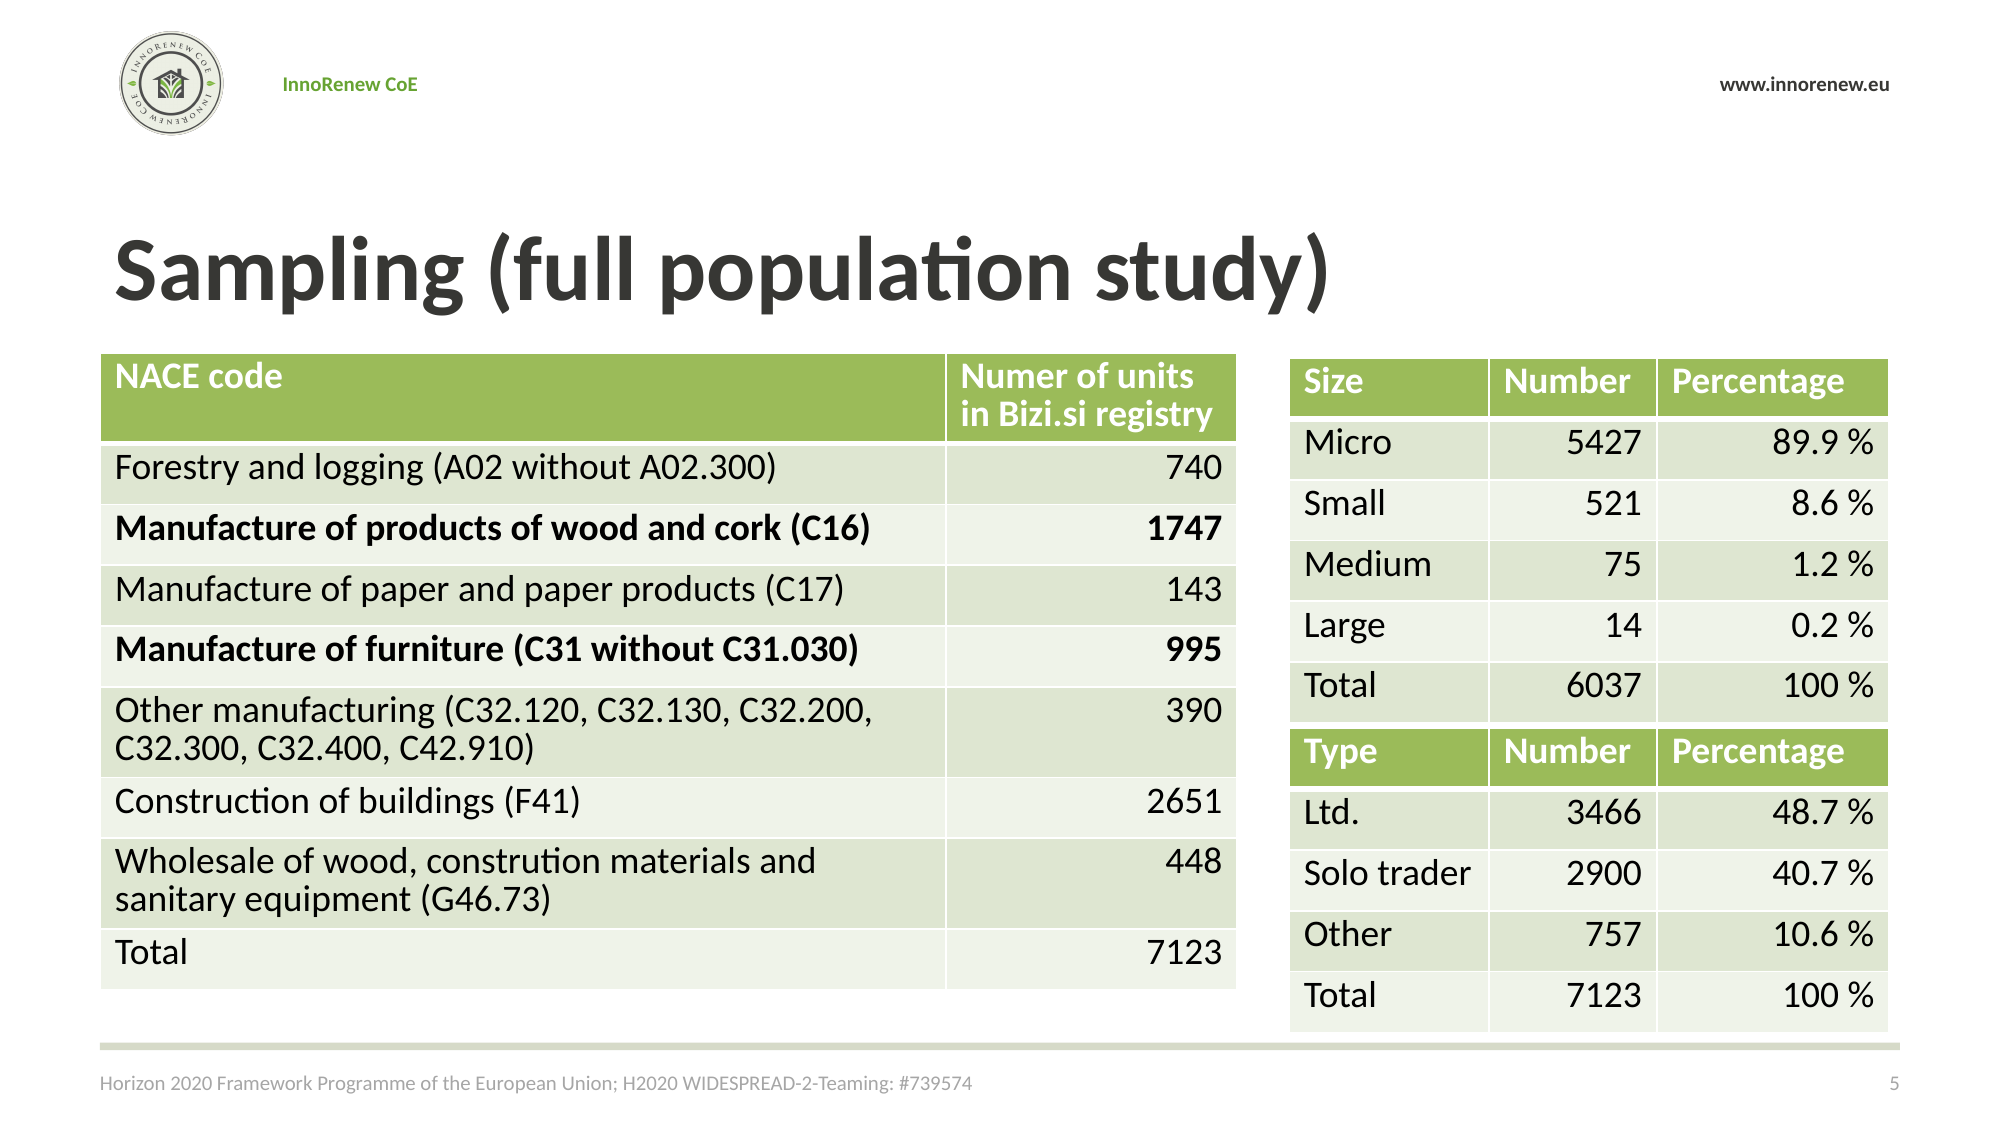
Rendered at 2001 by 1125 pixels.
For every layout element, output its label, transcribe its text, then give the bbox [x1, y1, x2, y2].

table_cell Wholesale of wood, constrution materials and sanitary equipment (G46.73) [101, 839, 945, 928]
table_cell 448 [947, 839, 1236, 928]
table_cell Forestry and logging (A02 without A02.300) [101, 446, 945, 504]
table_header Size [1290, 359, 1488, 416]
table_cell 2651 [947, 778, 1236, 837]
table_cell 100 % [1658, 972, 1888, 1032]
table_cell Total [101, 930, 945, 989]
table_cell Ltd. [1290, 792, 1488, 849]
table_cell Manufacture of products of wood and cork (C16) [101, 505, 945, 564]
table_cell Solo trader [1290, 851, 1488, 910]
title Sampling (full population study) [99, 169, 1900, 358]
table_cell 2900 [1490, 851, 1656, 910]
table_cell Other [1290, 912, 1488, 971]
table_header Percentage [1658, 359, 1888, 416]
table_cell 7123 [947, 930, 1236, 989]
table_cell 0.2 % [1658, 602, 1888, 661]
table_header Number [1490, 359, 1656, 416]
table_cell Large [1290, 602, 1488, 661]
table_cell 48.7 % [1658, 792, 1888, 849]
table_cell 390 [947, 688, 1236, 777]
slide_number 5 [1433, 1042, 1900, 1103]
table_cell 1.2 % [1658, 541, 1888, 600]
table_header Numer of units in Bizi.si registry [947, 354, 1236, 441]
footer Horizon 2020 Framework Programme of the European Union; H2020 WIDESPREAD-2-Teaming: #739574 [99, 1042, 1340, 1103]
table_cell 3466 [1490, 792, 1656, 849]
table_cell Total [1290, 663, 1488, 722]
table_cell Micro [1290, 422, 1488, 479]
table_cell 6037 [1490, 663, 1656, 722]
table_cell 5427 [1490, 422, 1656, 479]
table_cell 8.6 % [1658, 481, 1888, 540]
table_cell 40.7 % [1658, 851, 1888, 910]
table_cell Total [1290, 972, 1488, 1032]
table_cell Manufacture of furniture (C31 without C31.030) [101, 627, 945, 686]
table_cell Manufacture of paper and paper products (C17) [101, 566, 945, 625]
table_cell 89.9 % [1658, 422, 1888, 479]
table_cell Other manufacturing (C32.120, C32.130, C32.200, C32.300, C32.400, C42.910) [101, 688, 945, 777]
table_cell 757 [1490, 912, 1656, 971]
table_cell 100 % [1658, 663, 1888, 722]
table_header Number [1490, 729, 1656, 786]
table_cell 143 [947, 566, 1236, 625]
table_header Type [1290, 729, 1488, 786]
picture [117, 30, 225, 137]
table_cell 14 [1490, 602, 1656, 661]
table_cell 995 [947, 627, 1236, 686]
table_cell 75 [1490, 541, 1656, 600]
table_cell 7123 [1490, 972, 1656, 1032]
table_cell Medium [1290, 541, 1488, 600]
table_cell Construction of buildings (F41) [101, 778, 945, 837]
table_cell Small [1290, 481, 1488, 540]
table_header NACE code [101, 354, 945, 441]
table_cell 1747 [947, 505, 1236, 564]
table_cell 521 [1490, 481, 1656, 540]
table_cell 10.6 % [1658, 912, 1888, 971]
table_header Percentage [1658, 729, 1888, 786]
table_cell 740 [947, 446, 1236, 504]
